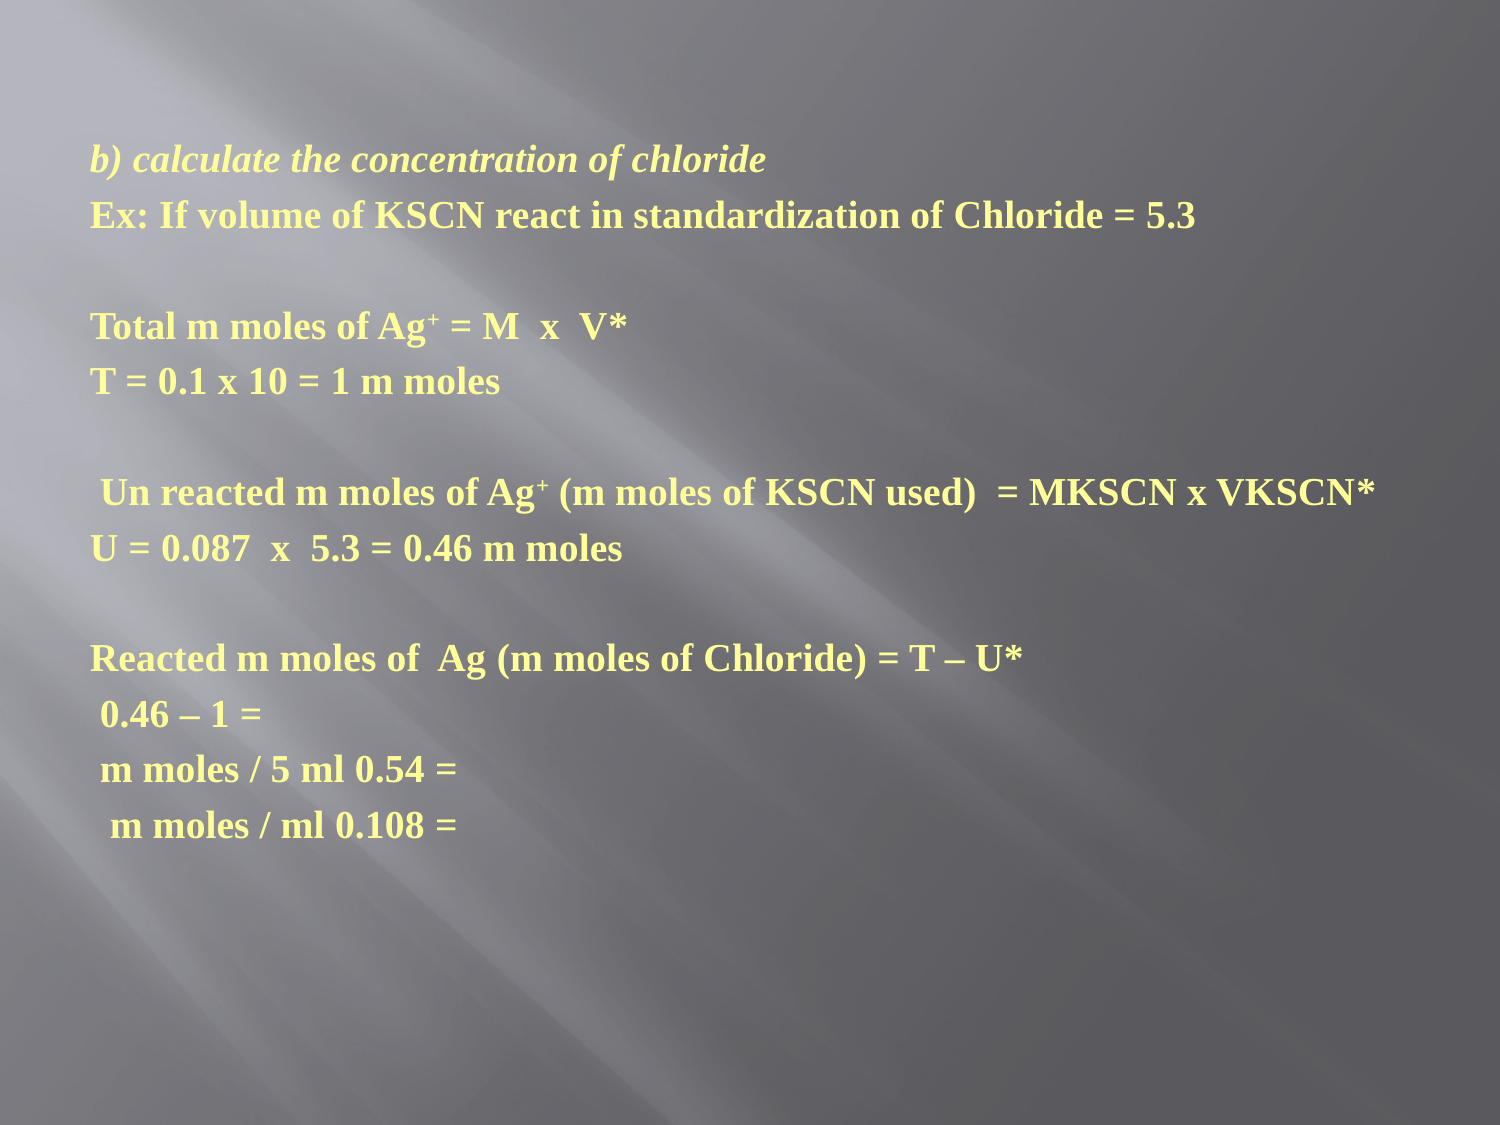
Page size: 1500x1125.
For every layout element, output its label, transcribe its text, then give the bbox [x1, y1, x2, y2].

list b) calculate the concentration of chloride Ex: If volume of KSCN react in standardization of Chloride = 5.3 *Total m moles of Ag+ = M x V T = 0.1 x 10 = 1 m moles *Un reacted m moles of Ag+ (m moles of KSCN used) = MKSCN x VKSCN U = 0.087 x 5.3 = 0.46 m moles *Reacted m moles of Ag (m moles of Chloride) = T – U = 1 – 0.46 = 0.54 m moles / 5 ml = 0.108 m moles / ml [75, 70, 1425, 961]
